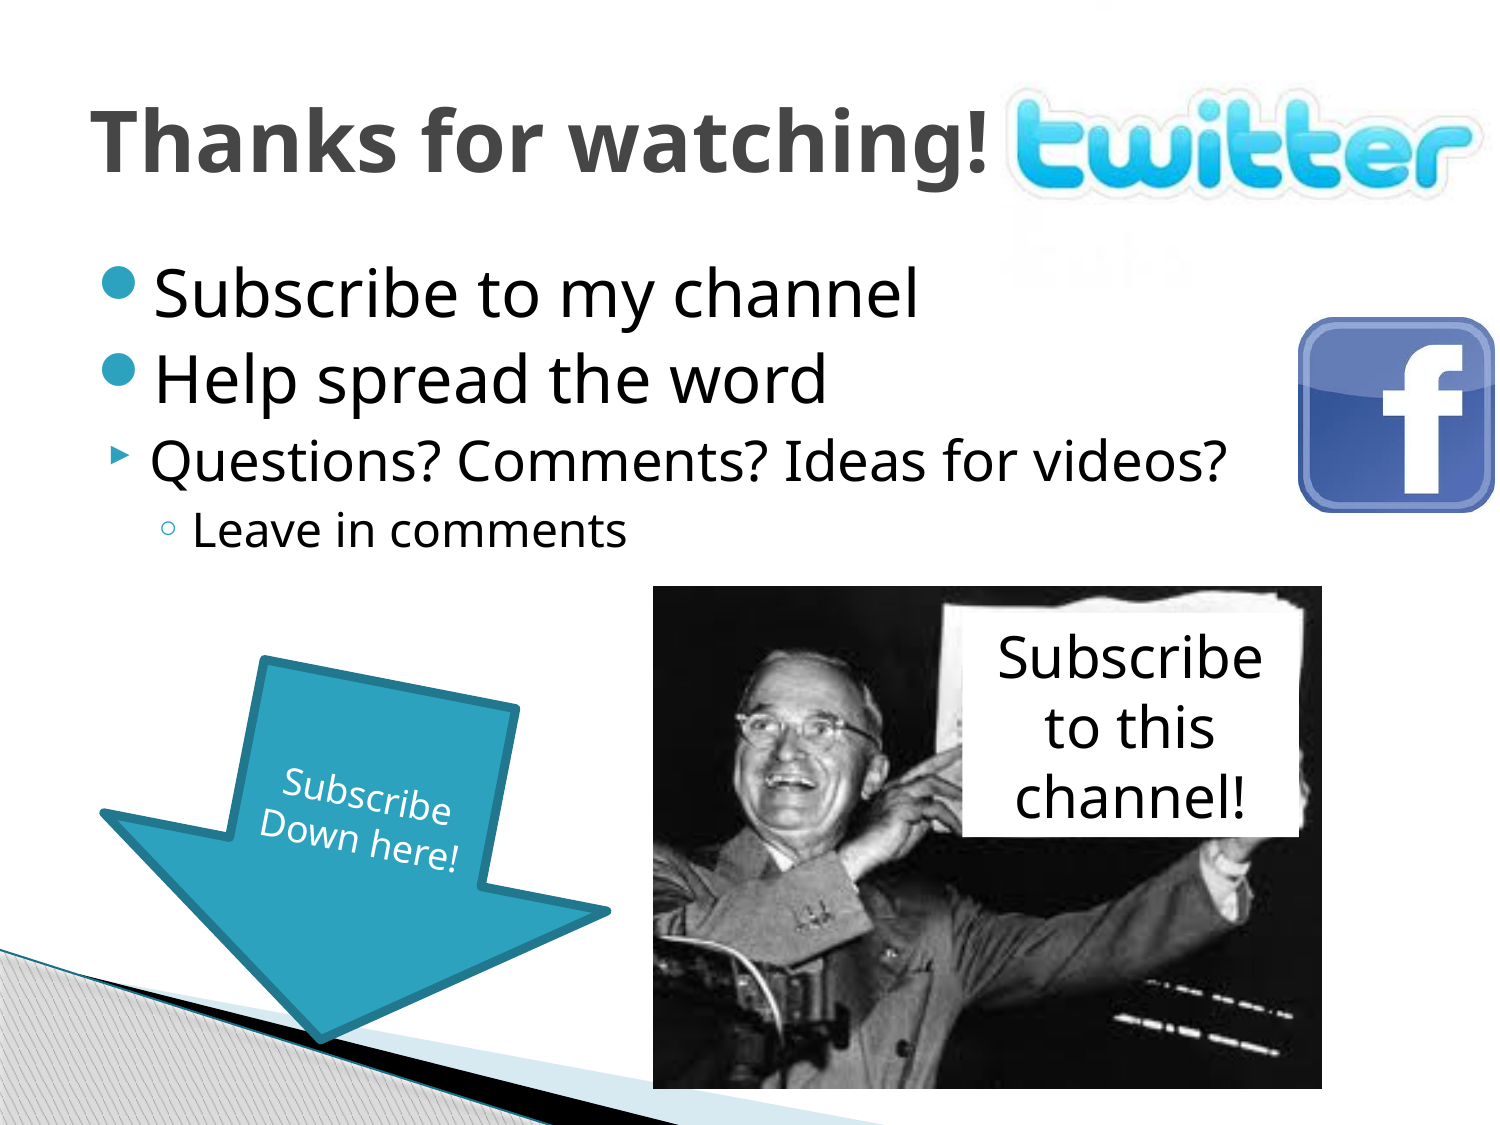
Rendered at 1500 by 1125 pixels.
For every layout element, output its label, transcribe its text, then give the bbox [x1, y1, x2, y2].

text_box Subscribe Down here! [99, 655, 612, 1045]
title Thanks for watching! [75, 45, 981, 233]
list Subscribe to my channel Help spread the word Questions? Comments? Ideas for videos? Leave in comments [75, 243, 1425, 986]
picture [653, 586, 1322, 1090]
picture [1298, 316, 1495, 513]
picture [987, 0, 1500, 289]
